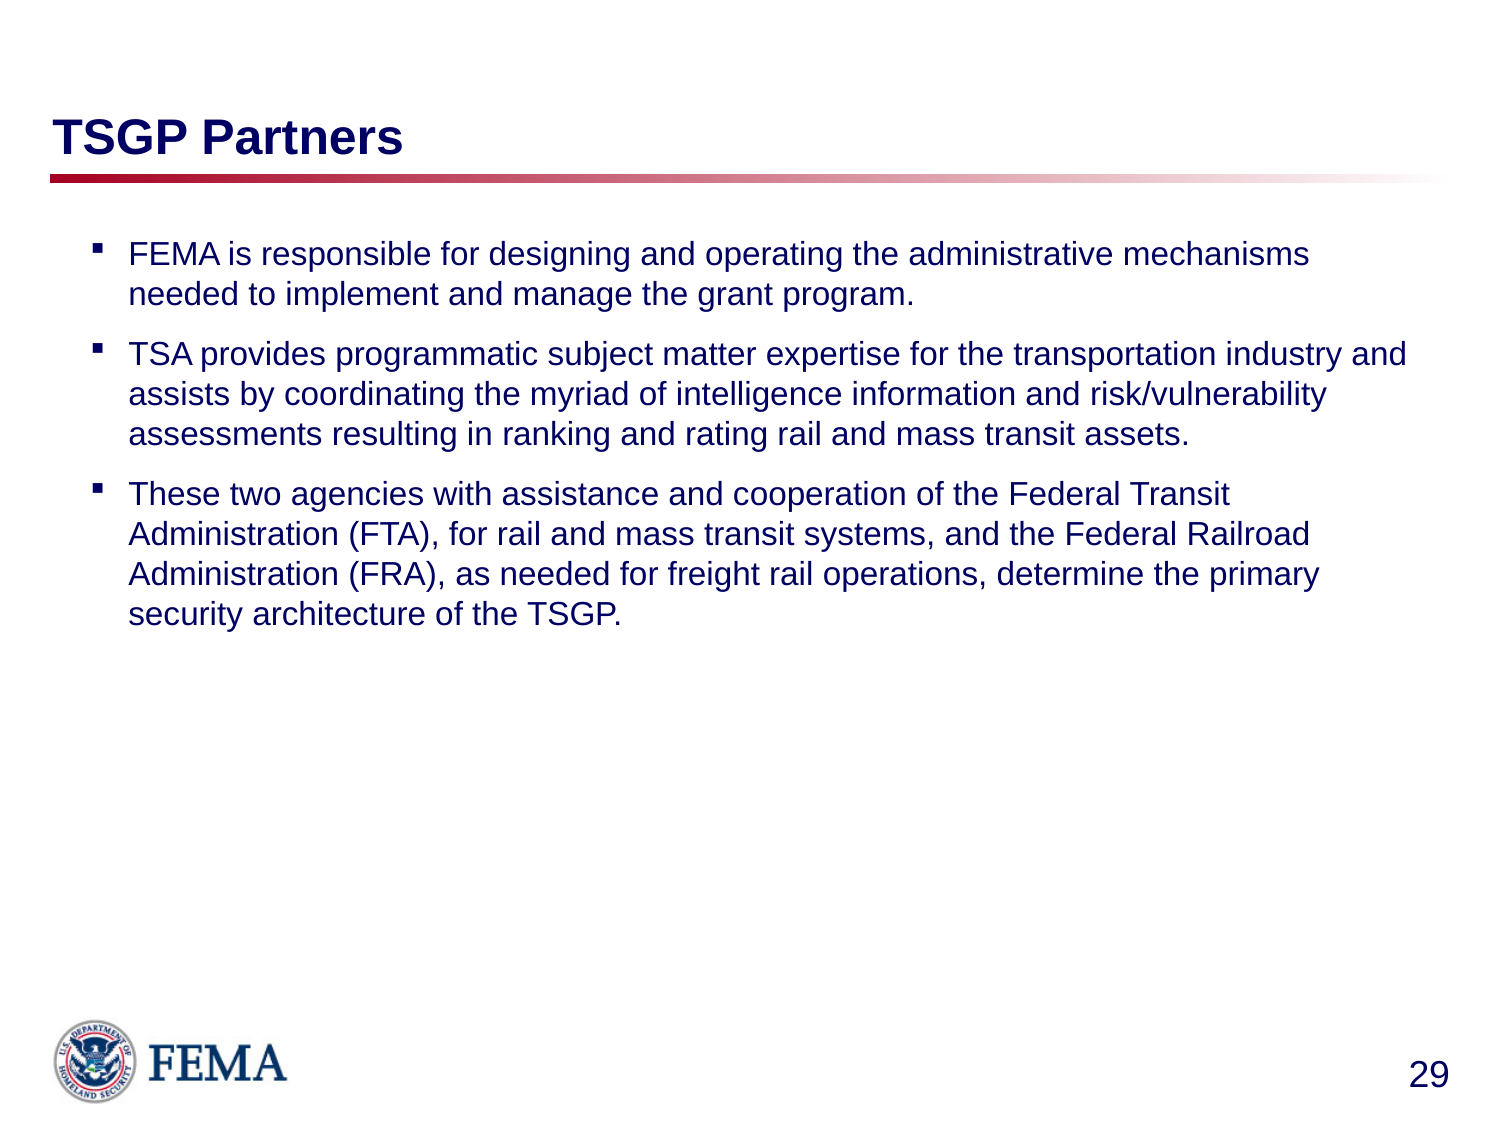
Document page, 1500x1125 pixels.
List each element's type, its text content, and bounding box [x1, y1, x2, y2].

title TSGP Partners [36, 0, 1435, 173]
picture [51, 1017, 290, 1106]
slide_number 29 [1099, 1024, 1451, 1103]
list FEMA is responsible for designing and operating the administrative mechanisms needed to implement and manage the grant program. TSA provides programmatic subject matter expertise for the transportation industry and assists by coordinating the myriad of intelligence information and risk/vulnerability assessments resulting in ranking and rating rail and mass transit assets. These two agencies with assistance and cooperation of the Federal Transit Administration (FTA), for rail and mass transit systems, and the Federal Railroad Administration (FRA), as needed for freight rail operations, determine the primary security architecture of the TSGP. [74, 224, 1426, 968]
